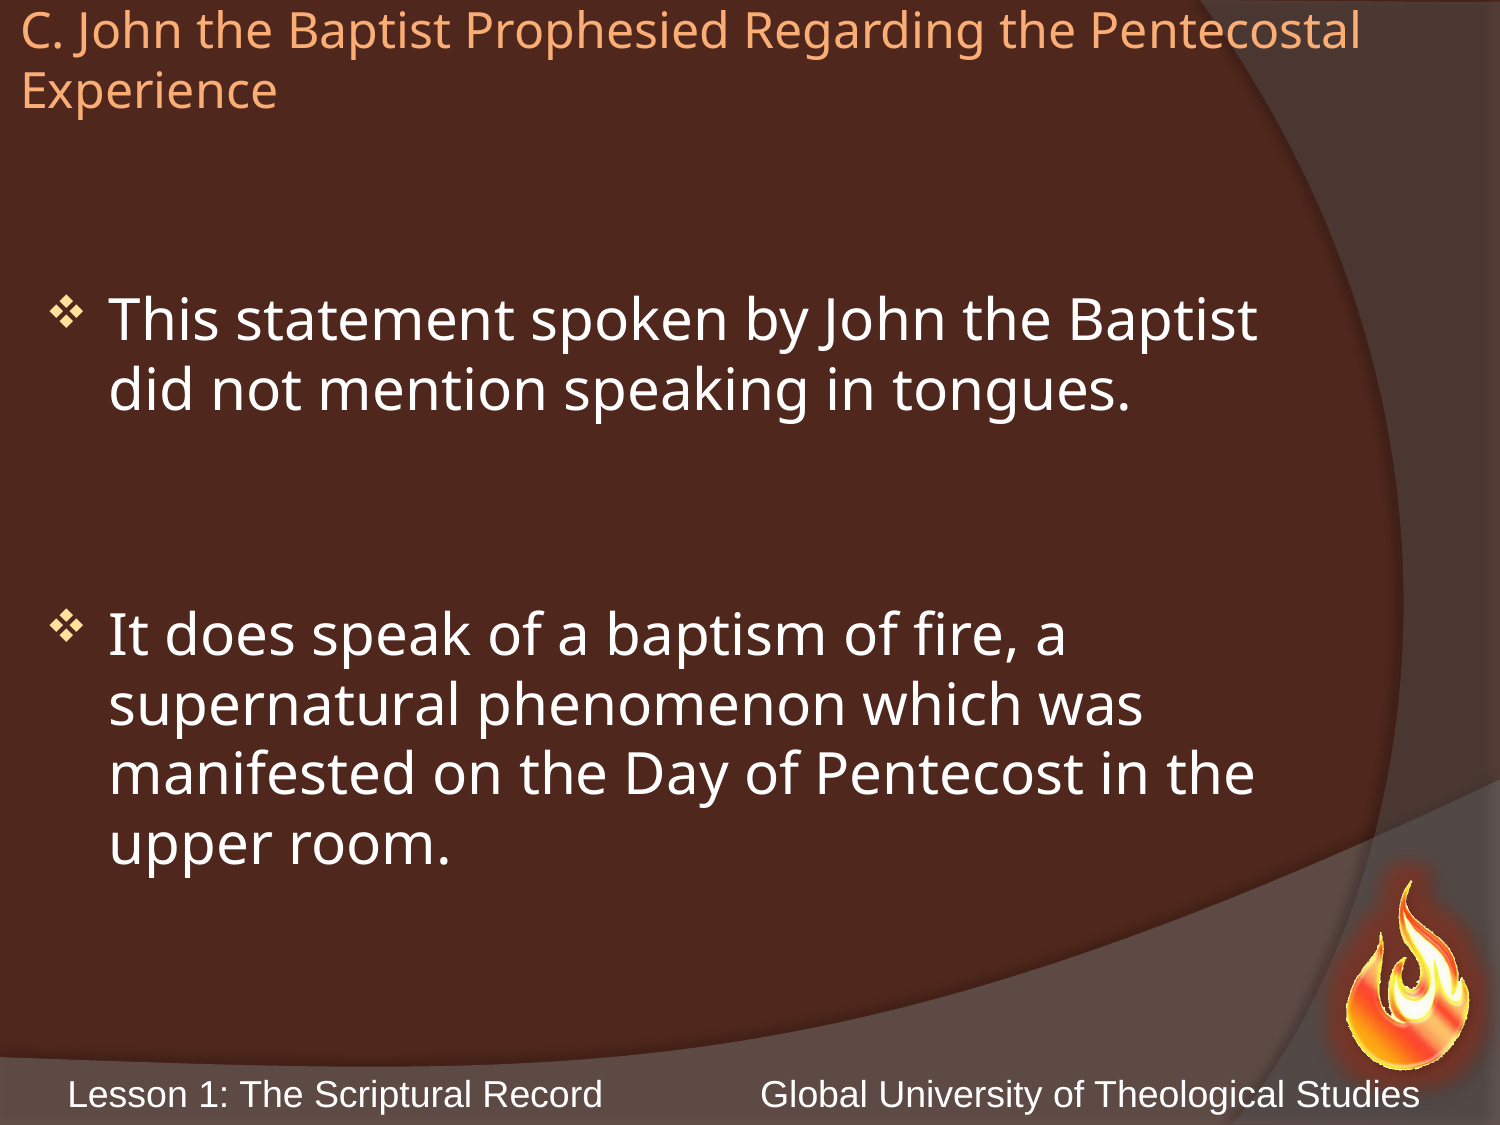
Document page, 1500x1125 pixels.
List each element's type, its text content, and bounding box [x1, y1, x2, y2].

picture [1339, 874, 1476, 1078]
list This statement spoken by John the Baptist did not mention speaking in tongues. It does speak of a baptism of fire, a supernatural phenomenon which was manifested on the Day of Pentecost in the upper room. [24, 275, 1313, 1062]
text_box Lesson 1: The Scriptural Record Global University of Theological Studies [0, 1062, 1500, 1123]
title C. John the Baptist Prophesied Regarding the Pentecostal Experience [12, 0, 1500, 118]
